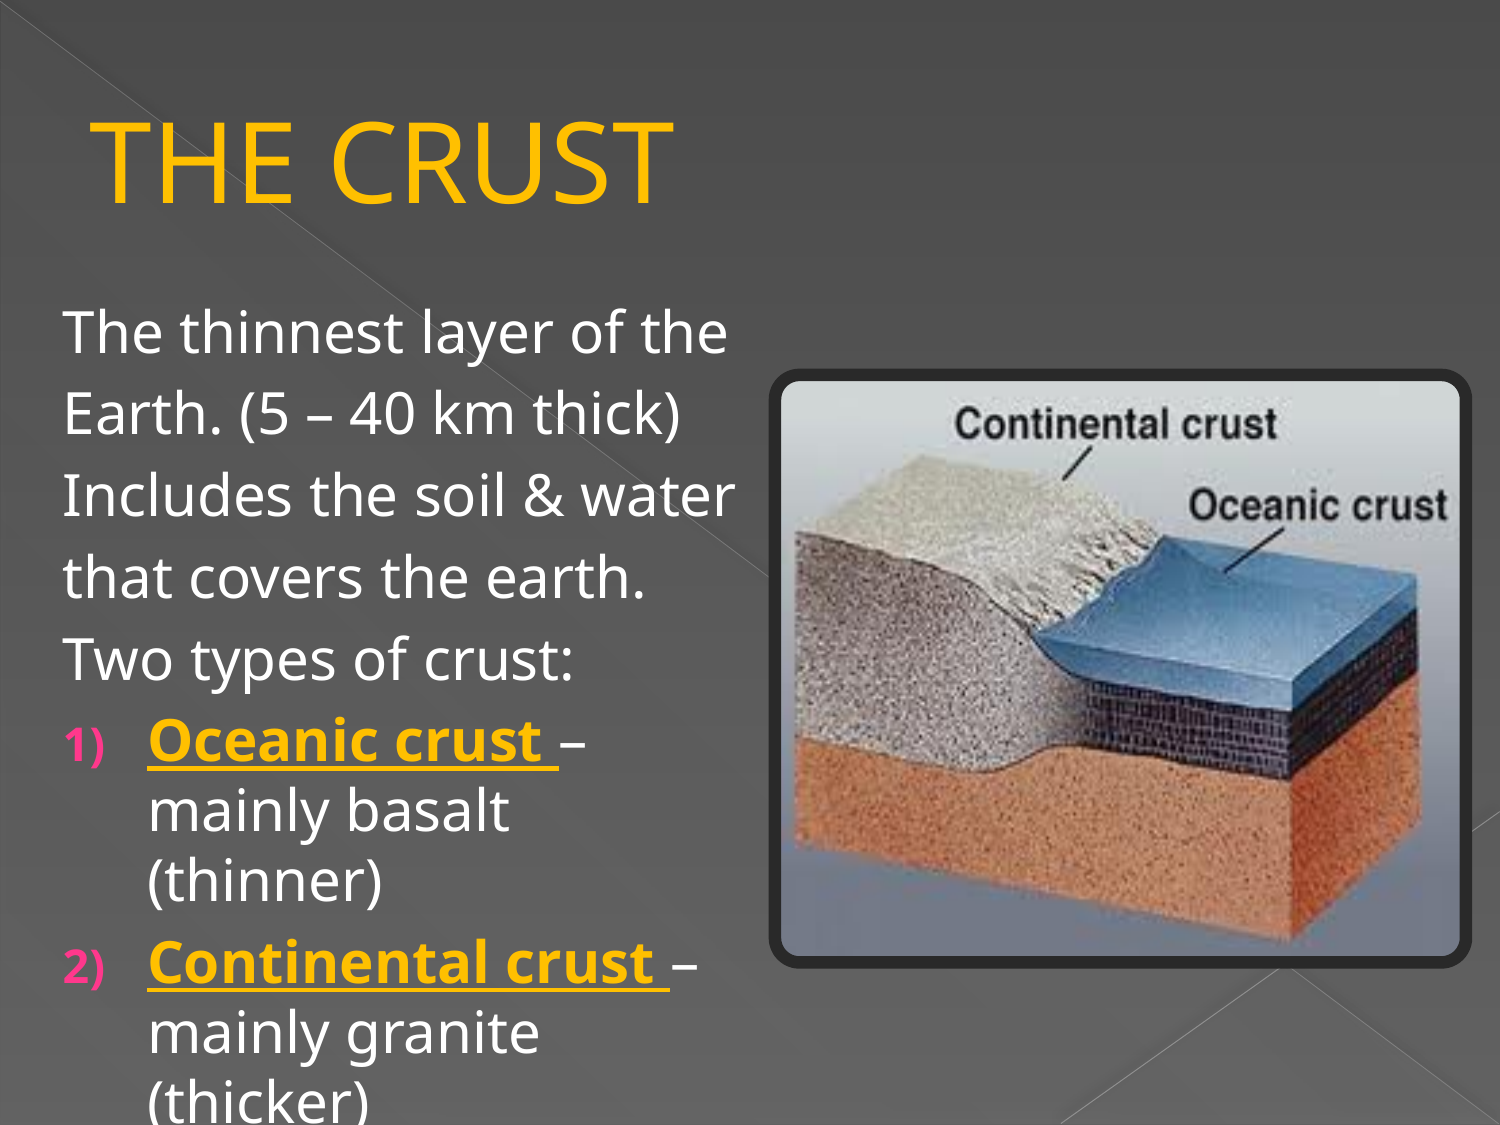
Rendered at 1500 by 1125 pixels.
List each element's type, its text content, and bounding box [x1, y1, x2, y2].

title THE CRUST [75, 43, 1425, 274]
list The thinnest layer of the Earth. (5 – 40 km thick) Includes the soil & water that covers the earth. Two types of crust: Oceanic crust – mainly basalt (thinner) Continental crust – mainly granite (thicker) [37, 287, 775, 1030]
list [774, 374, 1467, 963]
